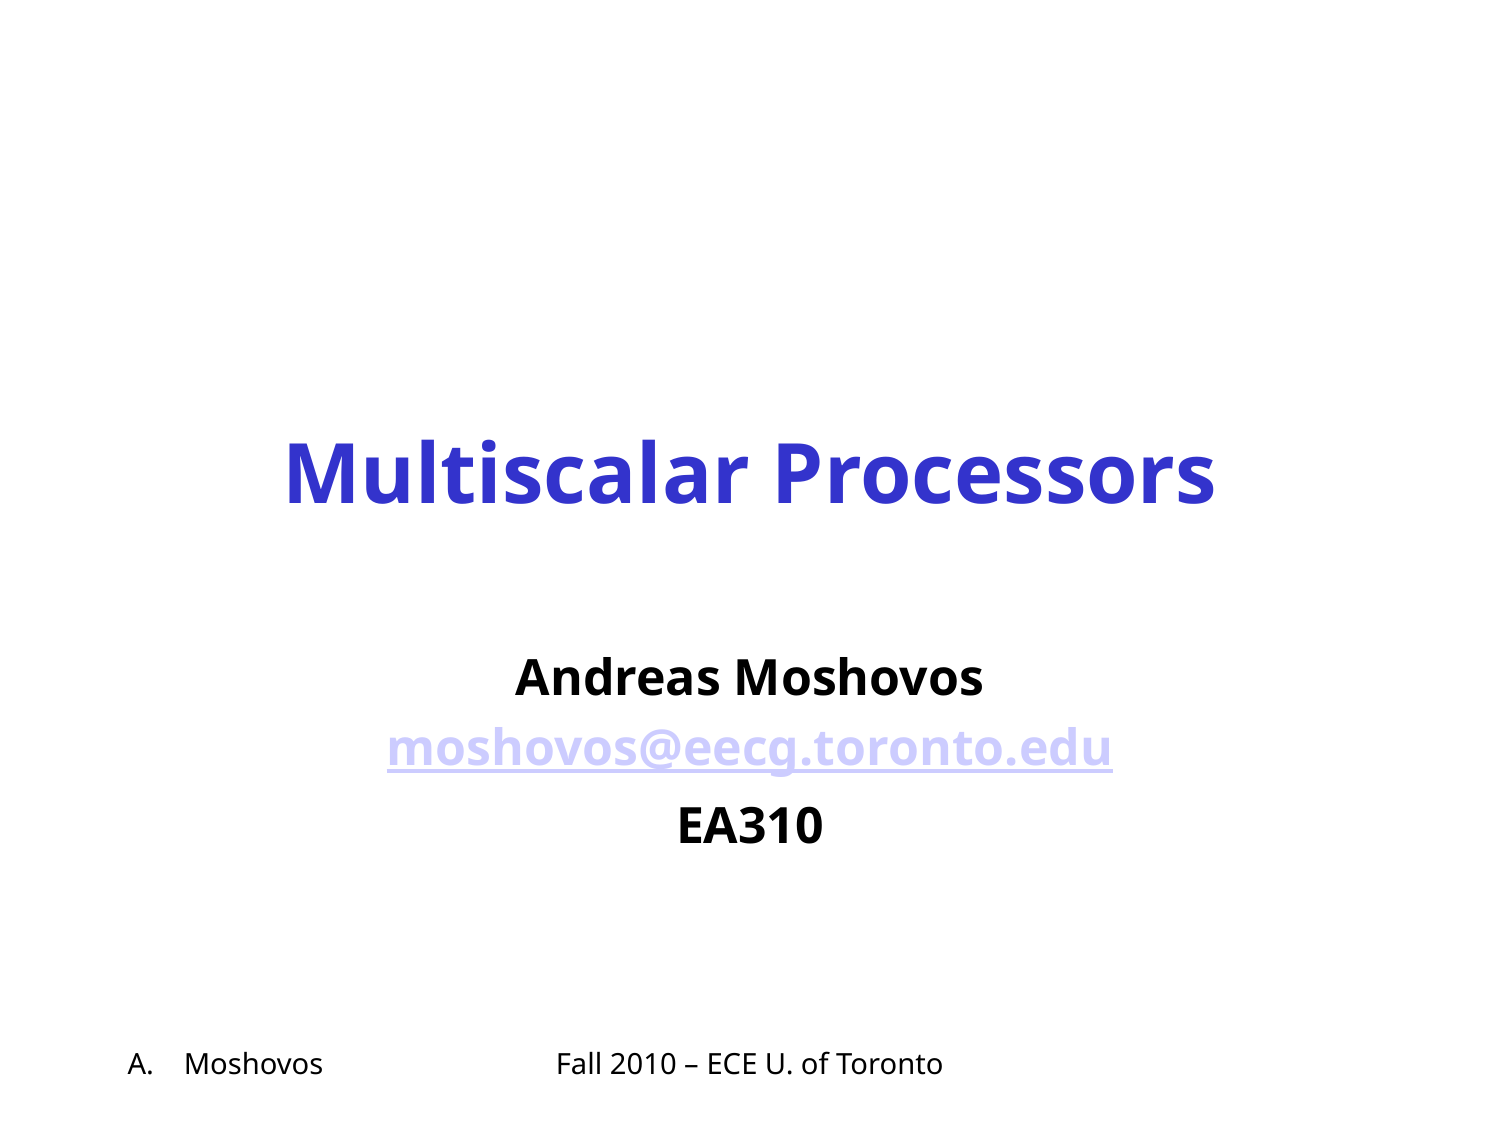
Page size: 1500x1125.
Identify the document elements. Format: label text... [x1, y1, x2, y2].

footer Fall 2010 – ECE U. of Toronto [487, 1037, 1013, 1101]
title Multiscalar Processors [112, 349, 1388, 591]
slide_number Moshovos [112, 1037, 426, 1101]
subtitle Andreas Moshovos moshovos@eecg.toronto.edu EA310 [224, 637, 1276, 926]
